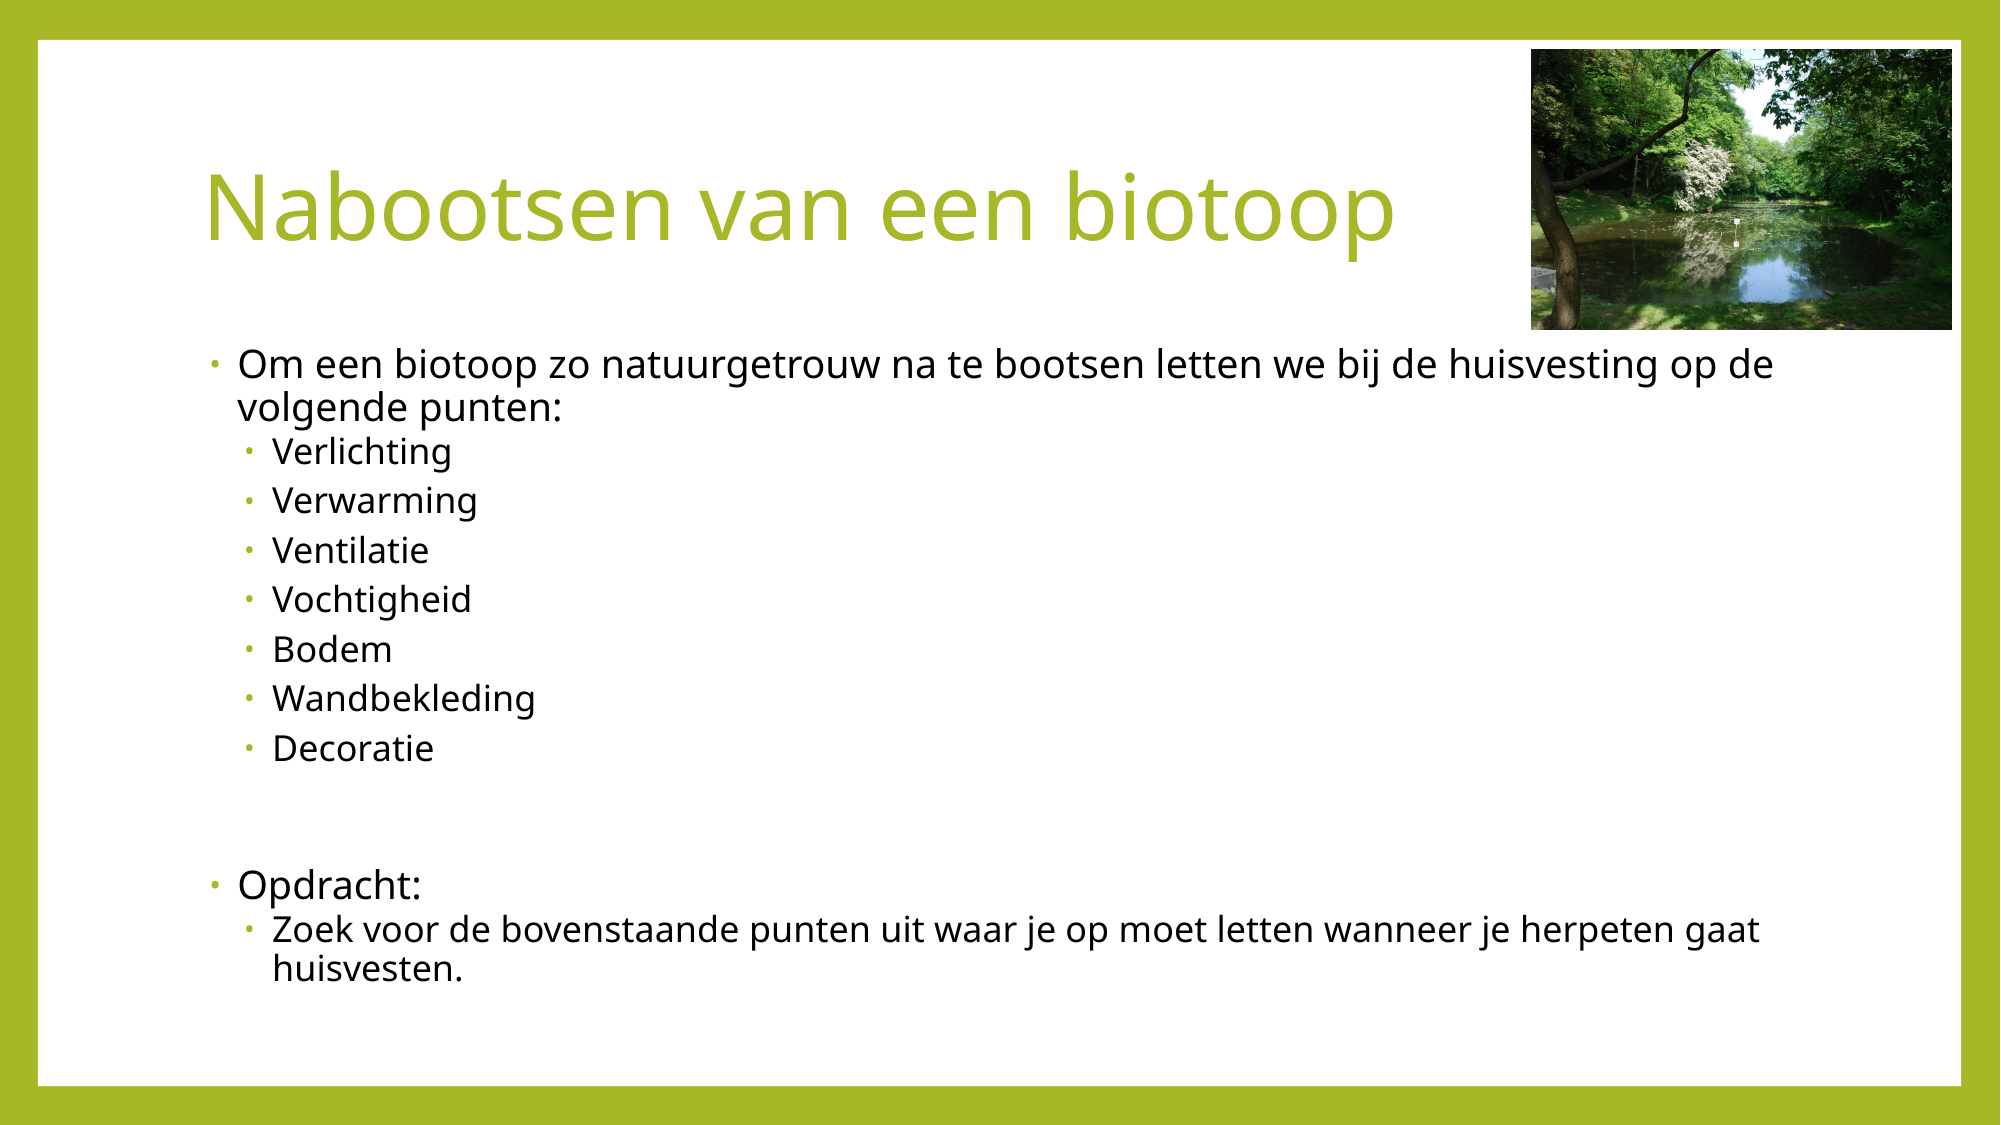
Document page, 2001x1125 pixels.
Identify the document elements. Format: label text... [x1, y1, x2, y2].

picture [1531, 48, 1952, 331]
list Om een biotoop zo natuurgetrouw na te bootsen letten we bij de huisvesting op de volgende punten: Verlichting Verwarming Ventilatie Vochtigheid Bodem Wandbekleding Decoratie Opdracht: Zoek voor de bovenstaande punten uit waar je op moet letten wanneer je herpeten gaat huisvesten. [187, 337, 1808, 1000]
title Nabootsen van een biotoop [187, 99, 1525, 323]
